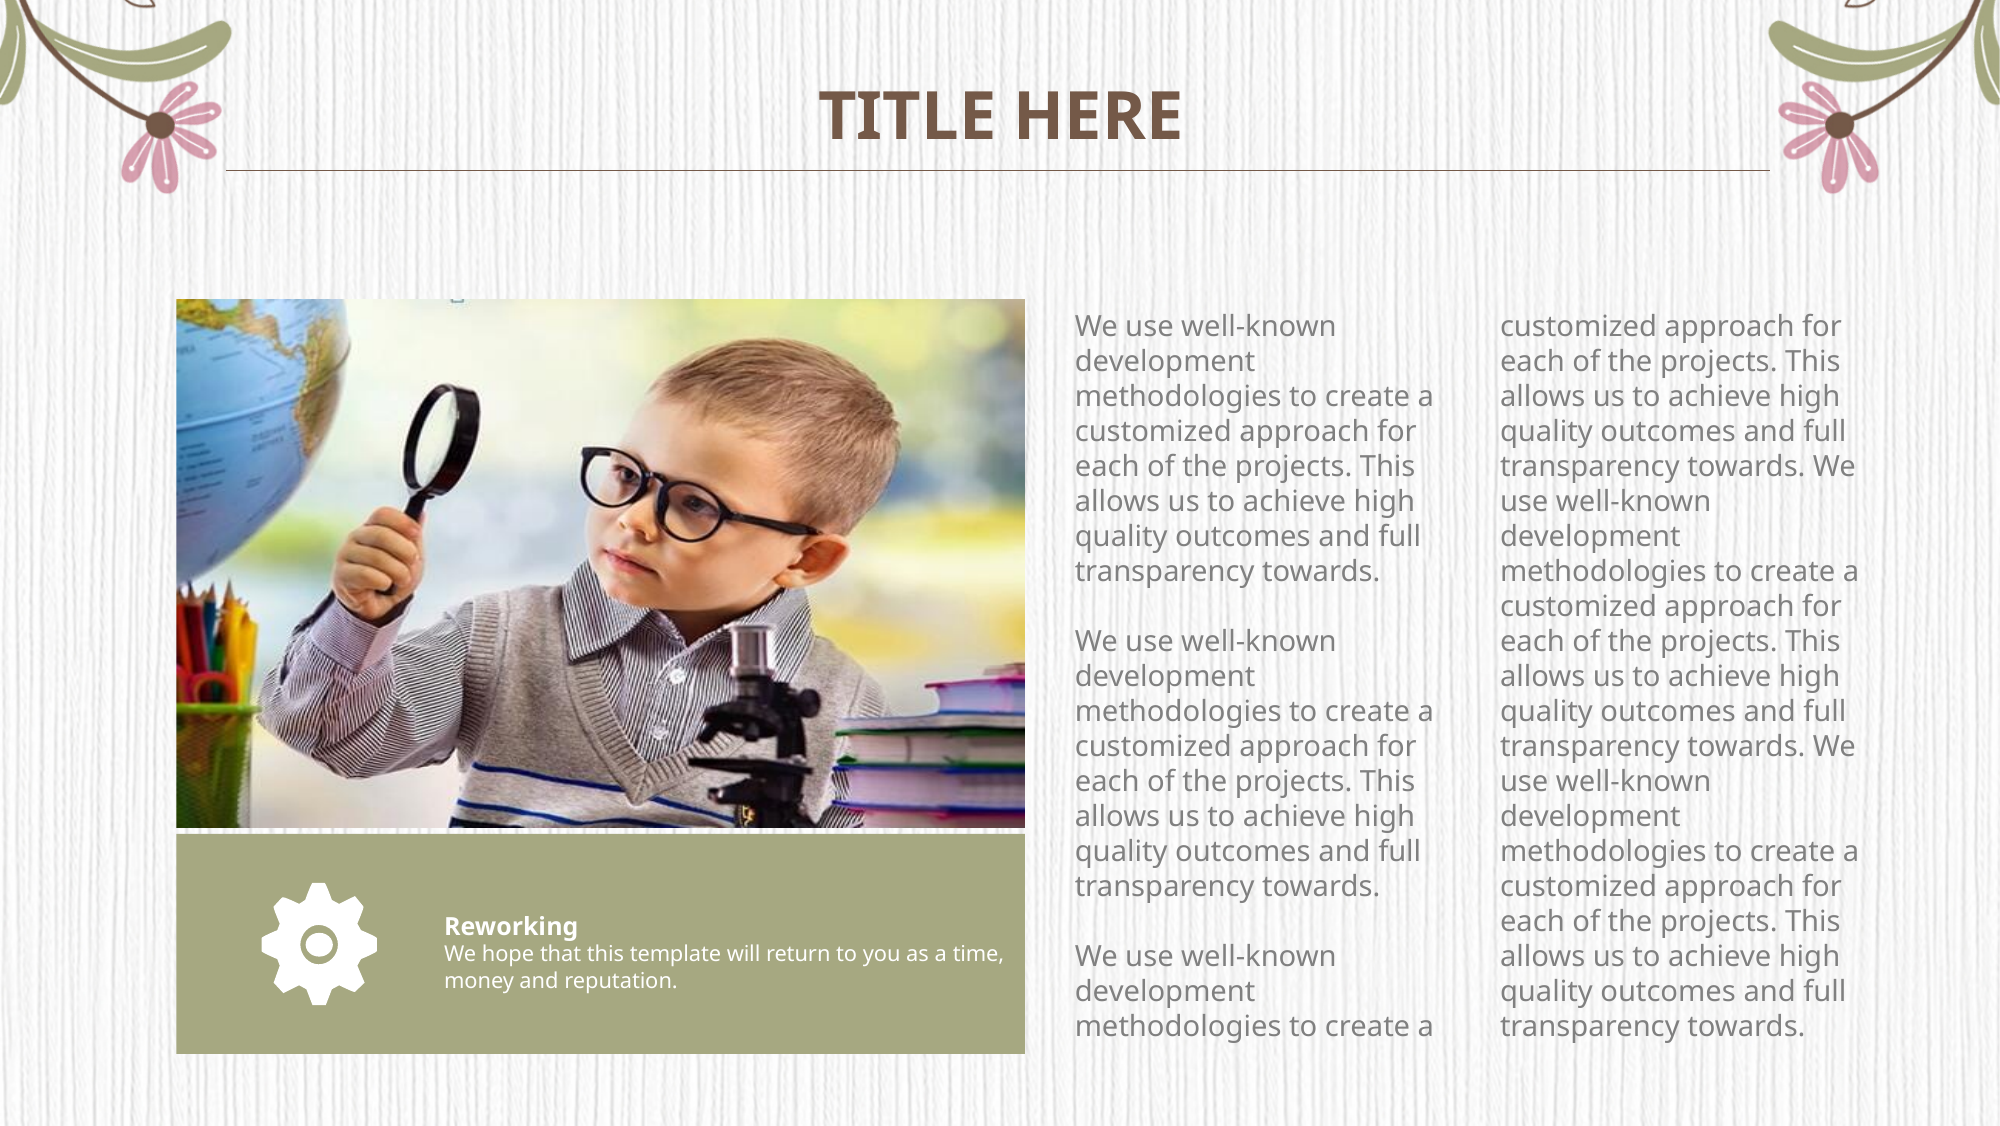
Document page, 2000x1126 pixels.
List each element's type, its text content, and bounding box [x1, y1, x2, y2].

text_box We use well-known development methodologies to create a customized approach for each of the projects. This allows us to achieve high quality outcomes and full transparency towards. We use well-known development methodologies to create a customized approach for each of the projects. This allows us to achieve high quality outcomes and full transparency towards. We use well-known development methodologies to create a customized approach for each of the projects. This allows us to achieve high quality outcomes and full transparency towards. We use well-known development methodologies to create a customized approach for each of the projects. This allows us to achieve high quality outcomes and full transparency towards. We use well-known development methodologies to create a customized approach for each of the projects. This allows us to achieve high quality outcomes and full transparency towards. [1074, 307, 1896, 1055]
picture [0, 0, 2000, 1126]
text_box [226, 67, 1771, 171]
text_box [176, 299, 1025, 1054]
